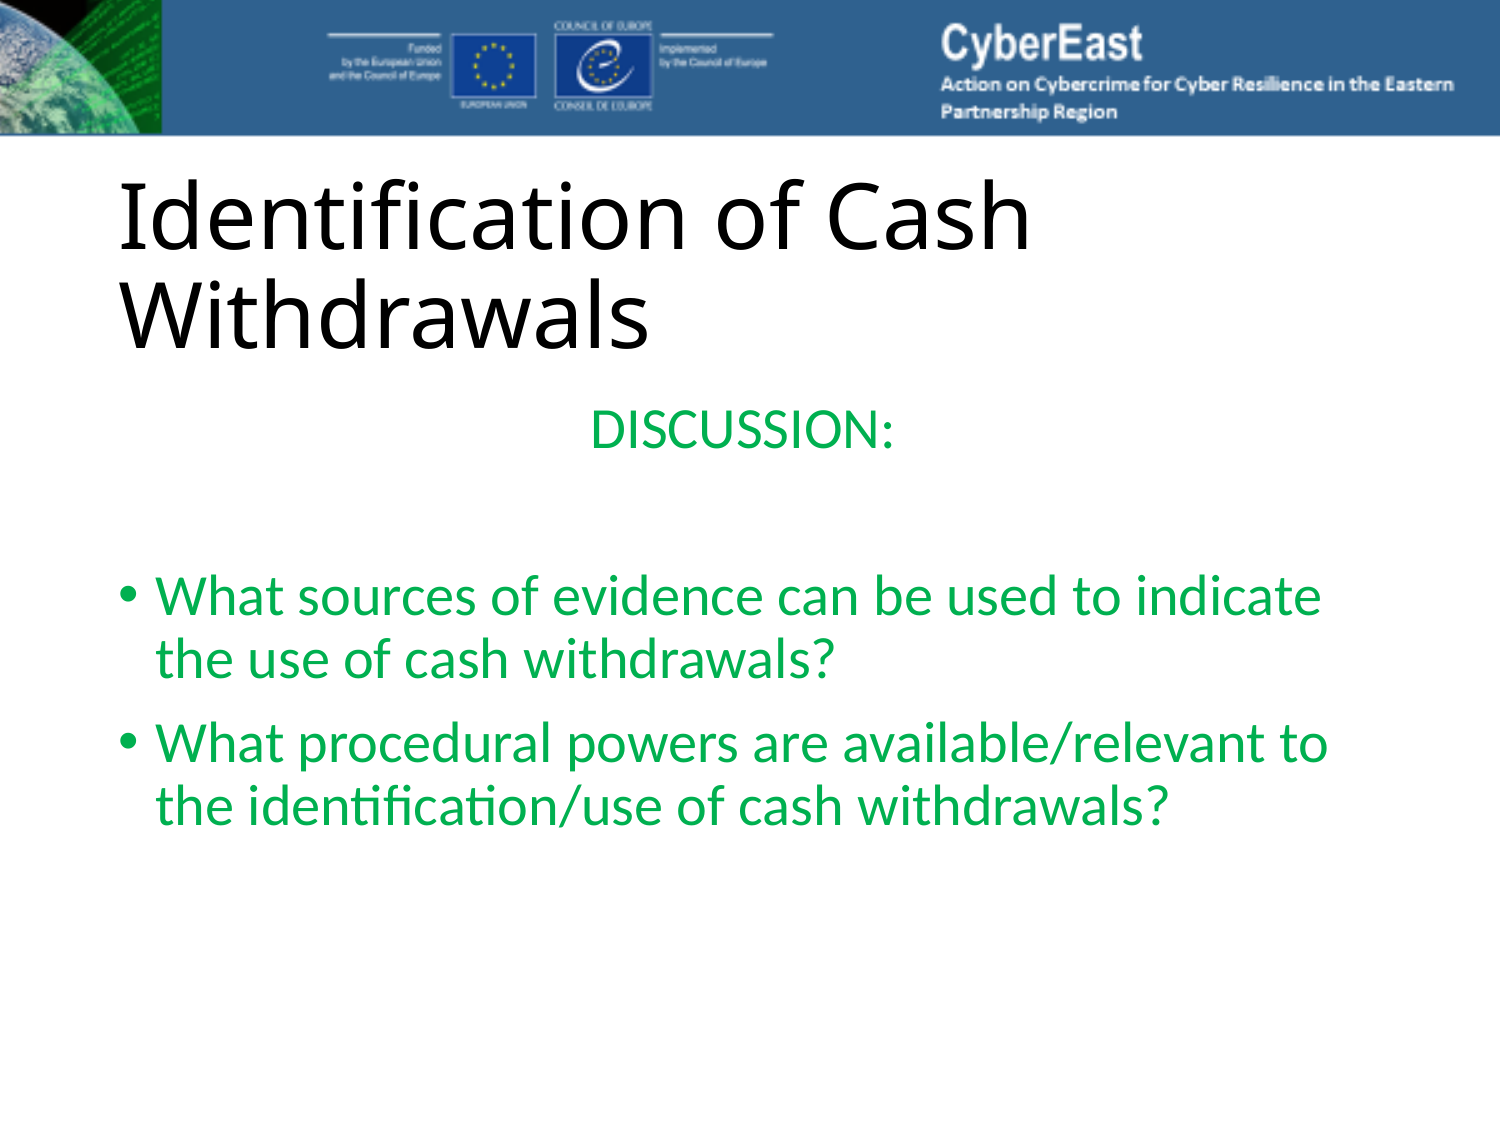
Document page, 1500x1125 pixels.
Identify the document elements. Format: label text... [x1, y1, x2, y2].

picture [0, 0, 1500, 1125]
title Identification of Cash Withdrawals [103, 160, 1397, 299]
list DISCUSSION: What sources of evidence can be used to indicate the use of cash withdrawals? What procedural powers are available/relevant to the identification/use of cash withdrawals? [103, 299, 1397, 1014]
